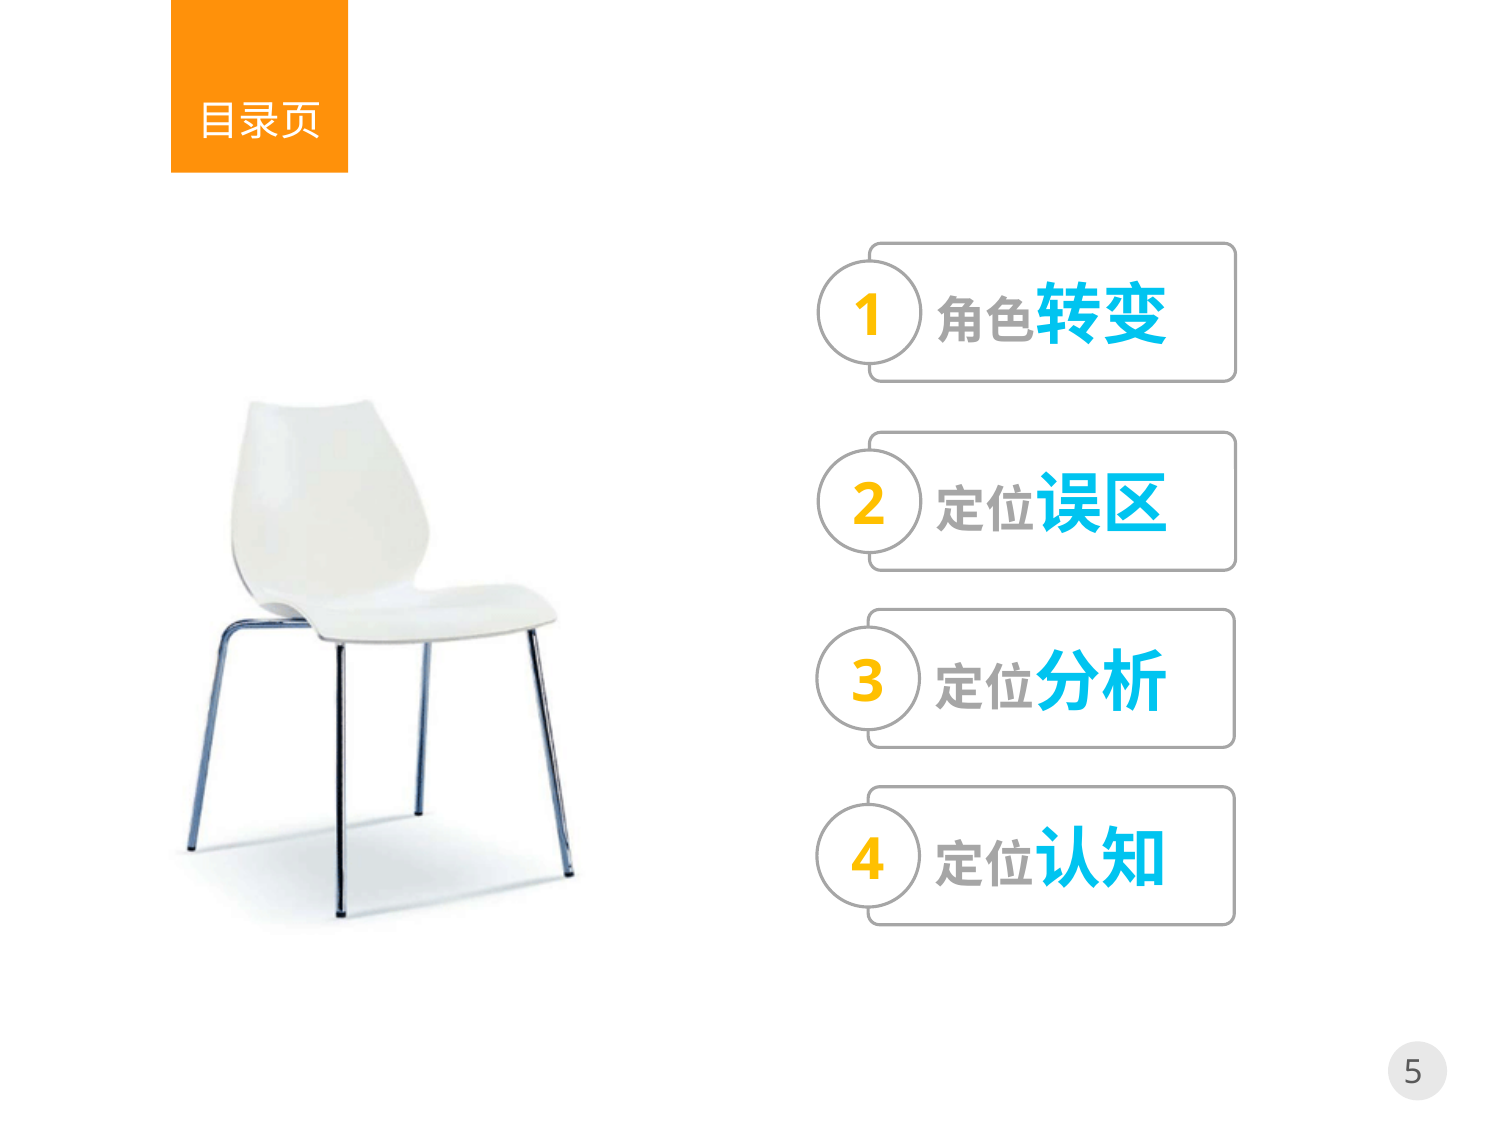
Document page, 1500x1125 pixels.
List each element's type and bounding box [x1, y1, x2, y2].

picture [147, 381, 617, 935]
